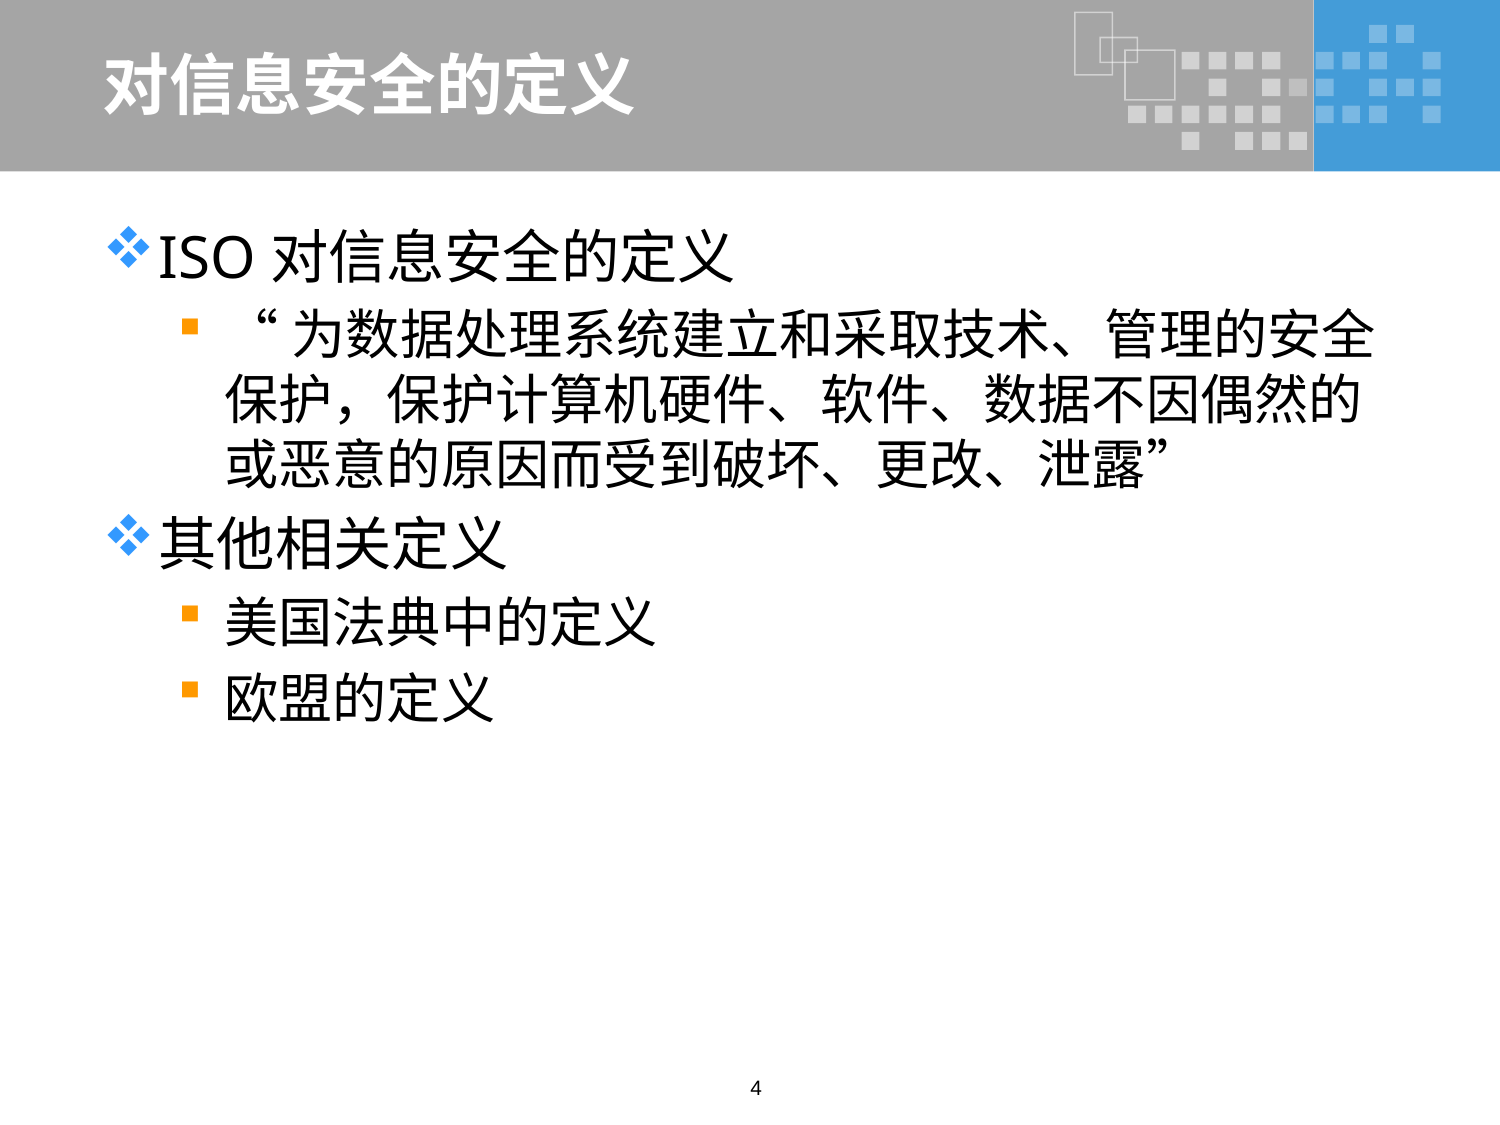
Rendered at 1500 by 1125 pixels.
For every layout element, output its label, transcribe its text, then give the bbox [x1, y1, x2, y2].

title 对信息安全的定义 [87, 42, 1252, 123]
list ISO对信息安全的定义 “为数据处理系统建立和采取技术、管理的安全保护，保护计算机硬件、软件、数据不因偶然的或恶意的原因而受到破坏、更改、泄露” 其他相关定义 美国法典中的定义 欧盟的定义 [87, 212, 1432, 1050]
slide_number 4 [687, 1066, 826, 1111]
